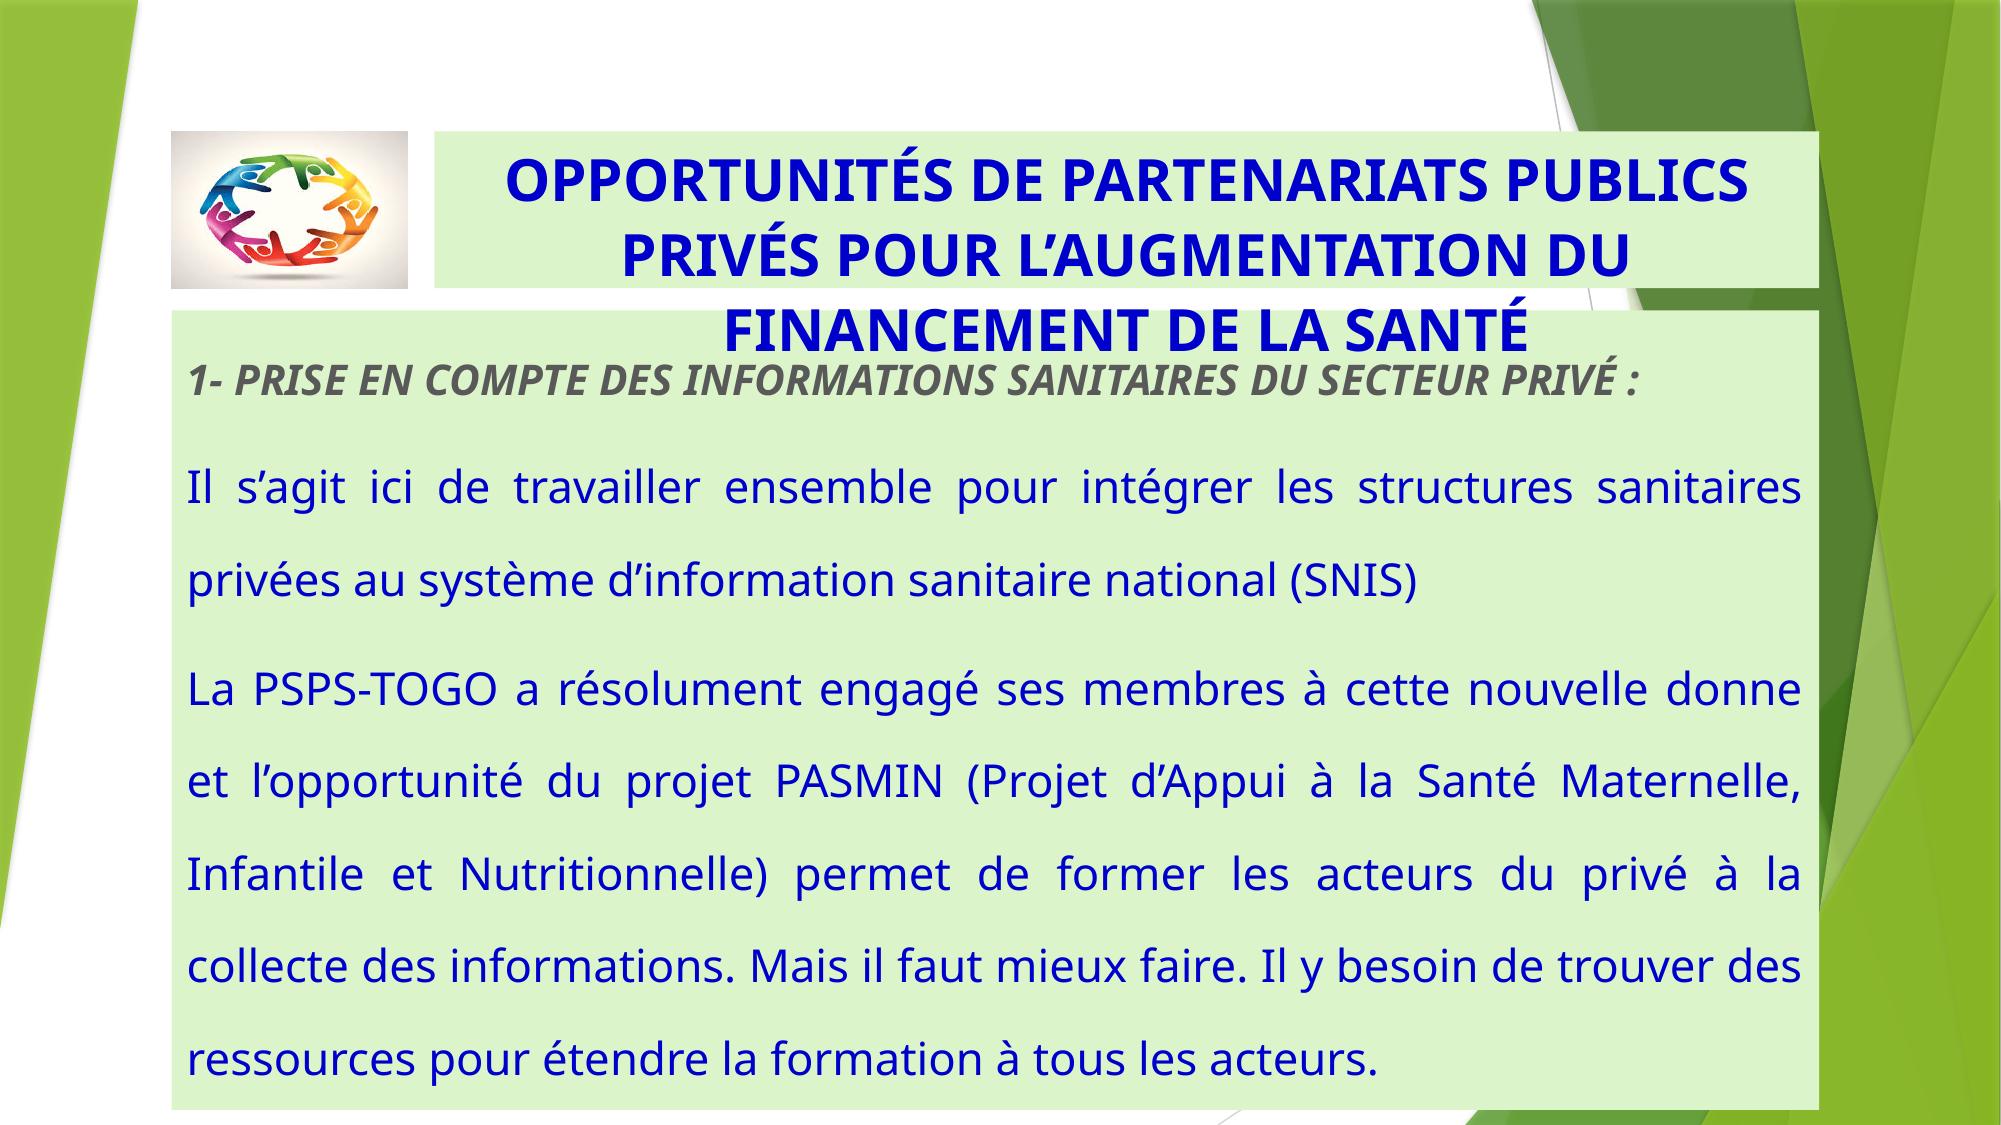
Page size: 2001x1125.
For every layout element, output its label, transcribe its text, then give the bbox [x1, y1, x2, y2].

picture [171, 130, 409, 289]
text_box Opportunités de partenariats publics privés pour l’augmentation du financement de la santé [434, 131, 1820, 289]
subtitle 1- Prise en compte des informations sanitaires du secteur privé : Il s’agit ici de travailler ensemble pour intégrer les structures sanitaires privées au système d’information sanitaire national (SNIS) La PSPS-TOGO a résolument engagé ses membres à cette nouvelle donne et l’opportunité du projet PASMIN (Projet d’Appui à la Santé Maternelle, Infantile et Nutritionnelle) permet de former les acteurs du privé à la collecte des informations. Mais il faut mieux faire. Il y besoin de trouver des ressources pour étendre la formation à tous les acteurs. [171, 310, 1820, 1110]
